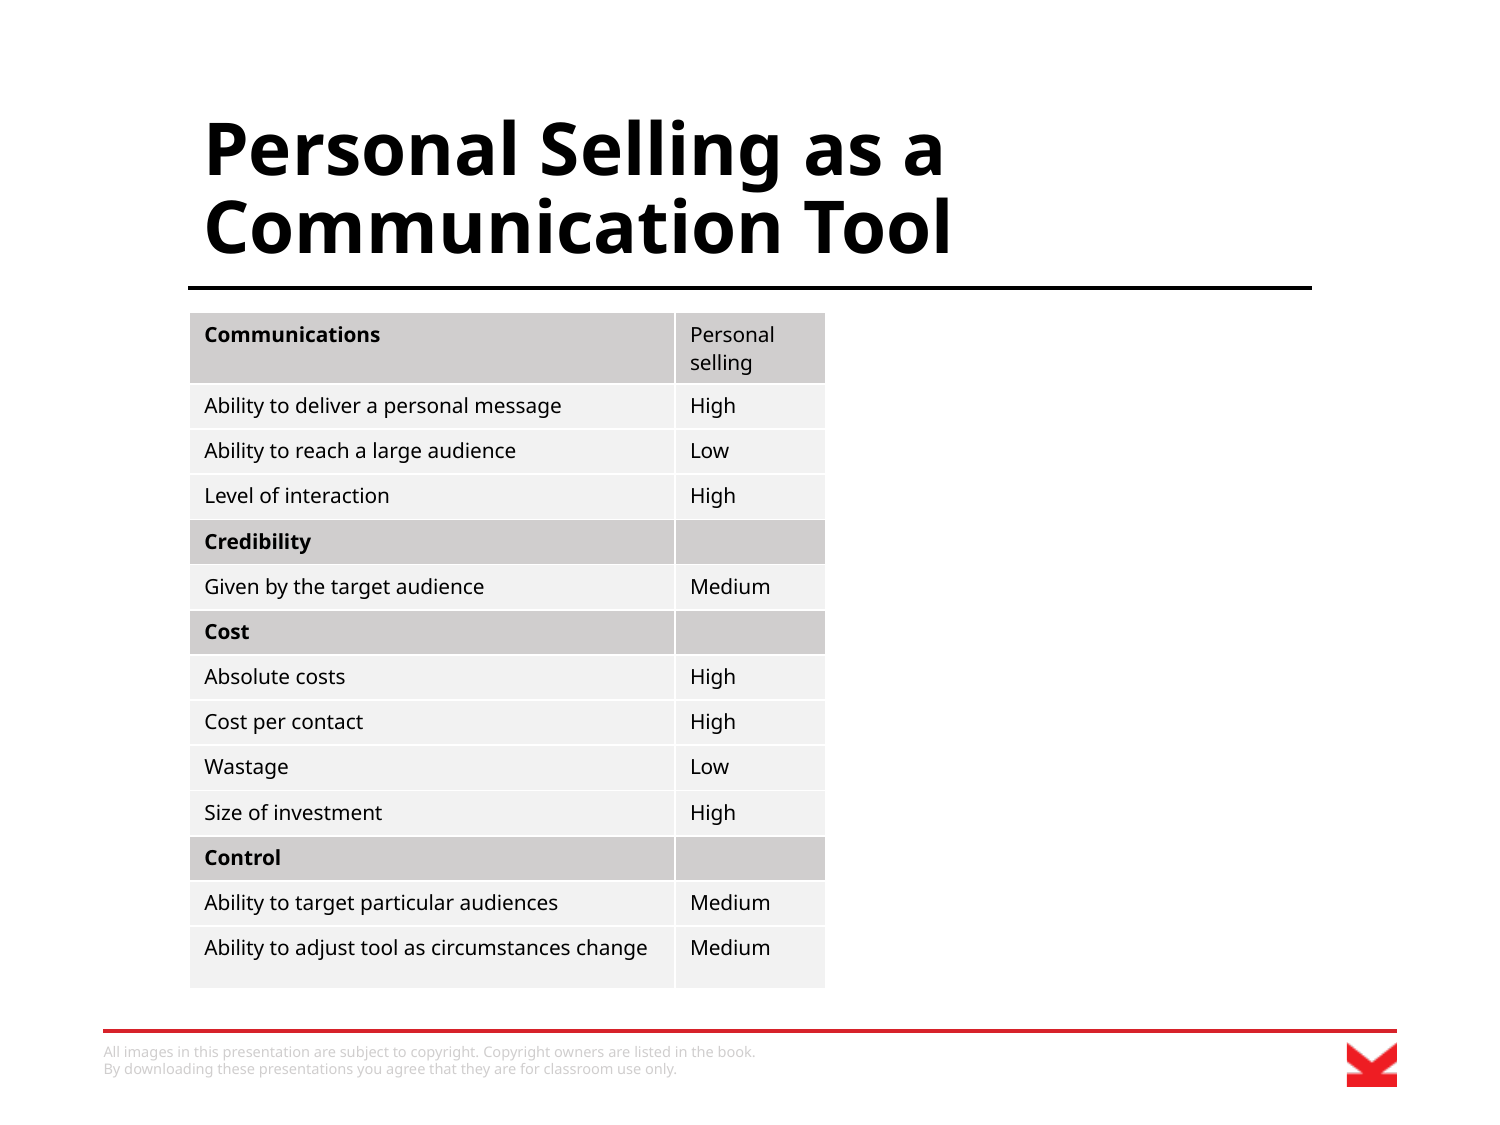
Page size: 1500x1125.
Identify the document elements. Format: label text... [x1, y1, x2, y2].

table_cell High [676, 475, 825, 519]
table_header Communications [190, 313, 674, 383]
table_cell Low [676, 430, 825, 473]
table_cell Given by the target audience [190, 565, 674, 609]
table_cell Cost [190, 611, 674, 654]
table_header Personal selling [676, 313, 825, 383]
table_cell Level of interaction [190, 475, 674, 519]
table_cell Ability to reach a large audience [190, 430, 674, 473]
table_cell Medium [676, 882, 825, 925]
table_cell [676, 520, 825, 564]
table_cell High [676, 385, 825, 428]
table_cell Cost per contact [190, 701, 674, 744]
table_cell Medium [676, 565, 825, 609]
table_cell High [676, 656, 825, 699]
table_cell [676, 611, 825, 654]
table_cell Control [190, 837, 674, 880]
table_cell [676, 837, 825, 880]
table_cell Credibility [190, 520, 674, 564]
table_cell Ability to deliver a personal message [190, 385, 674, 428]
table_cell Ability to target particular audiences [190, 882, 674, 925]
table_cell Low [676, 746, 825, 790]
table_cell High [676, 701, 825, 744]
table_cell Absolute costs [190, 656, 674, 699]
table_cell Size of investment [190, 791, 674, 835]
text_box All images in this presentation are subject to copyright. Copyright owners are listed in the book. By downloading these presentations you agree that they are for classroom use only. [88, 1035, 839, 1086]
table_cell Medium [676, 927, 825, 988]
table_cell High [676, 791, 825, 835]
table_cell Ability to adjust tool as circumstances change [190, 927, 674, 988]
title Personal Selling as a Communication Tool [188, 59, 1312, 278]
table_cell Wastage [190, 746, 674, 790]
